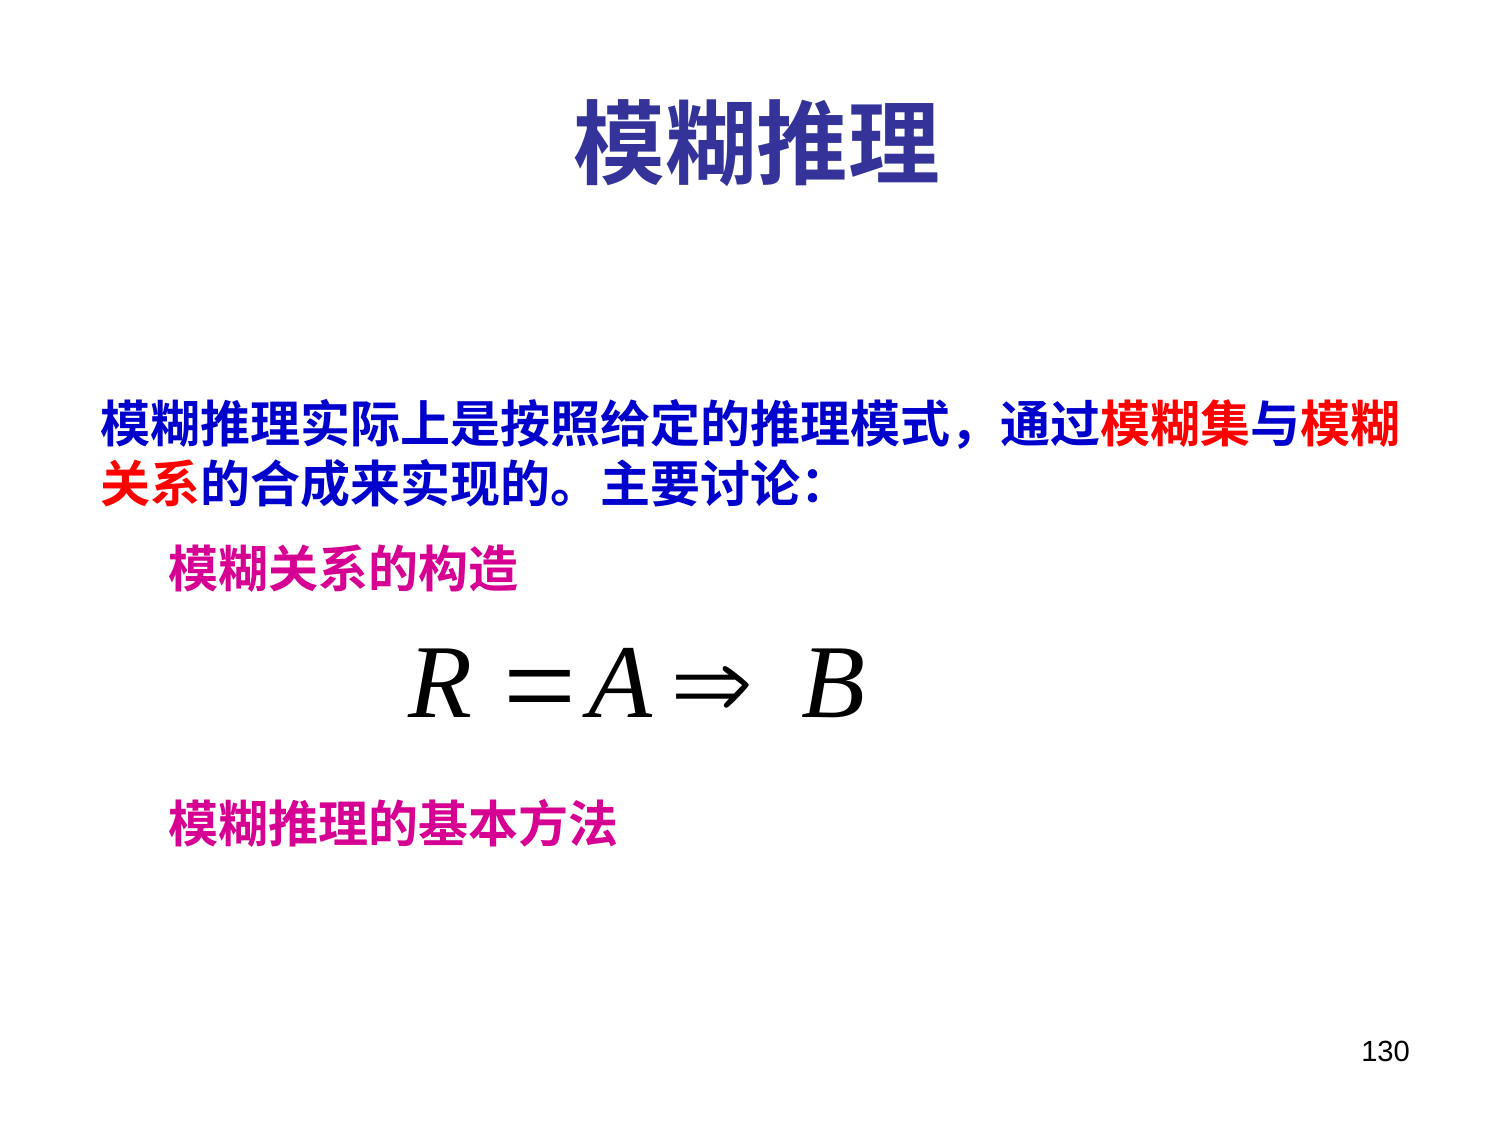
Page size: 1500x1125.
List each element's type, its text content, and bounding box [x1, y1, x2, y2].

text_box 模糊推理实际上是按照给定的推理模式，通过模糊集与模糊关系的合成来实现的。主要讨论： 模糊关系的构造 模糊推理的基本方法 [85, 385, 1427, 860]
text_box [389, 621, 887, 744]
text_box 模糊推理 [160, 84, 1354, 203]
slide_number 130 [1074, 1024, 1425, 1103]
